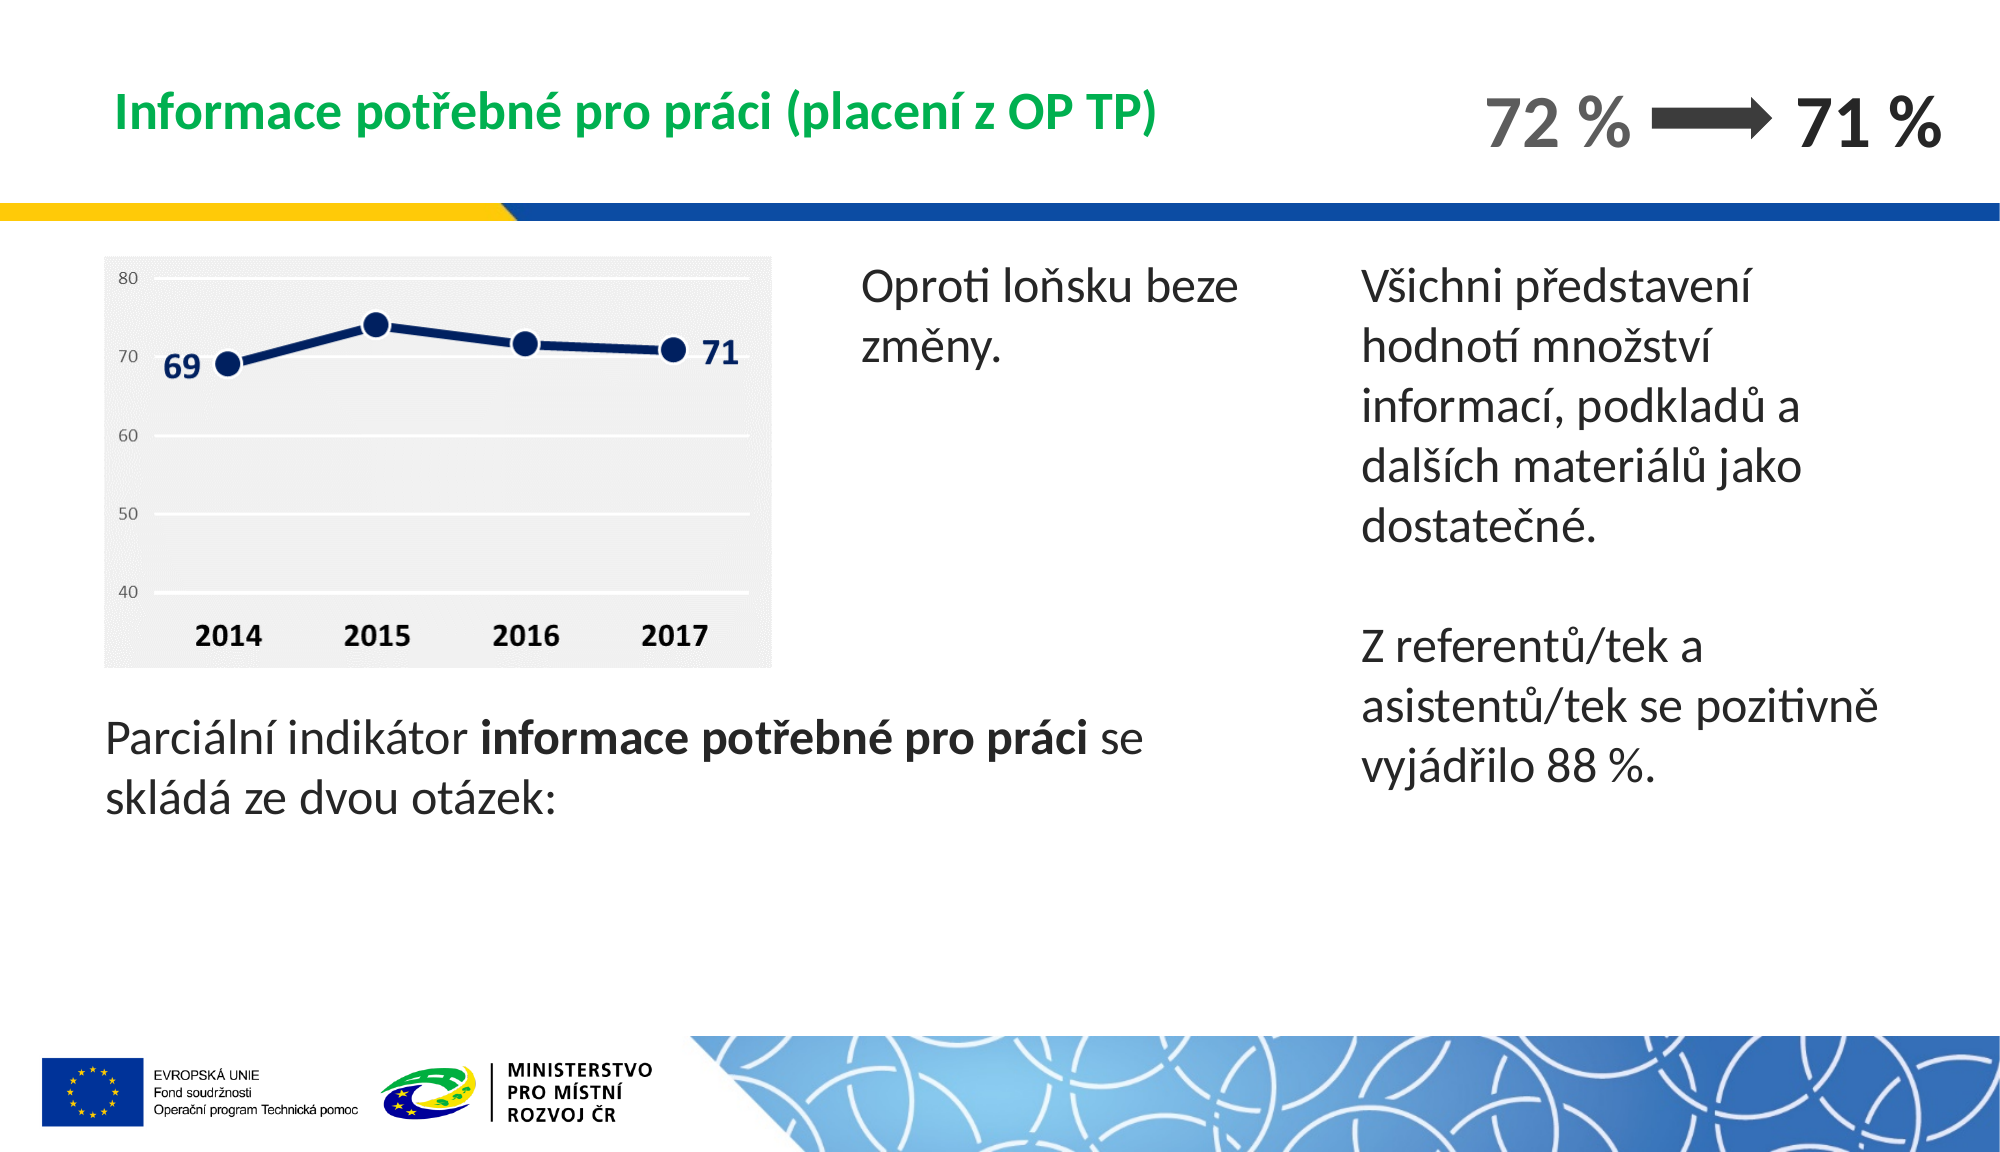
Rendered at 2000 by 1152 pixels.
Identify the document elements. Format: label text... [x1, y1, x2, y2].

text_box Všichni představení hodnotí množství informací, podkladů a dalších materiálů jako dostatečné. Z referentů/tek a asistentů/tek se pozitivně vyjádřilo 88 %. [1346, 245, 1933, 860]
picture [0, 203, 2000, 221]
title Informace potřebné pro práci (placení z OP TP) [99, 67, 1464, 148]
picture [19, 1035, 674, 1149]
text_box Parciální indikátor informace potřebné pro práci se skládá ze dvou otázek: [90, 696, 1225, 892]
text_box Oproti loňsku beze změny. [846, 245, 1343, 380]
picture [103, 256, 772, 668]
picture [680, 1036, 2000, 1152]
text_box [1468, 64, 2000, 172]
